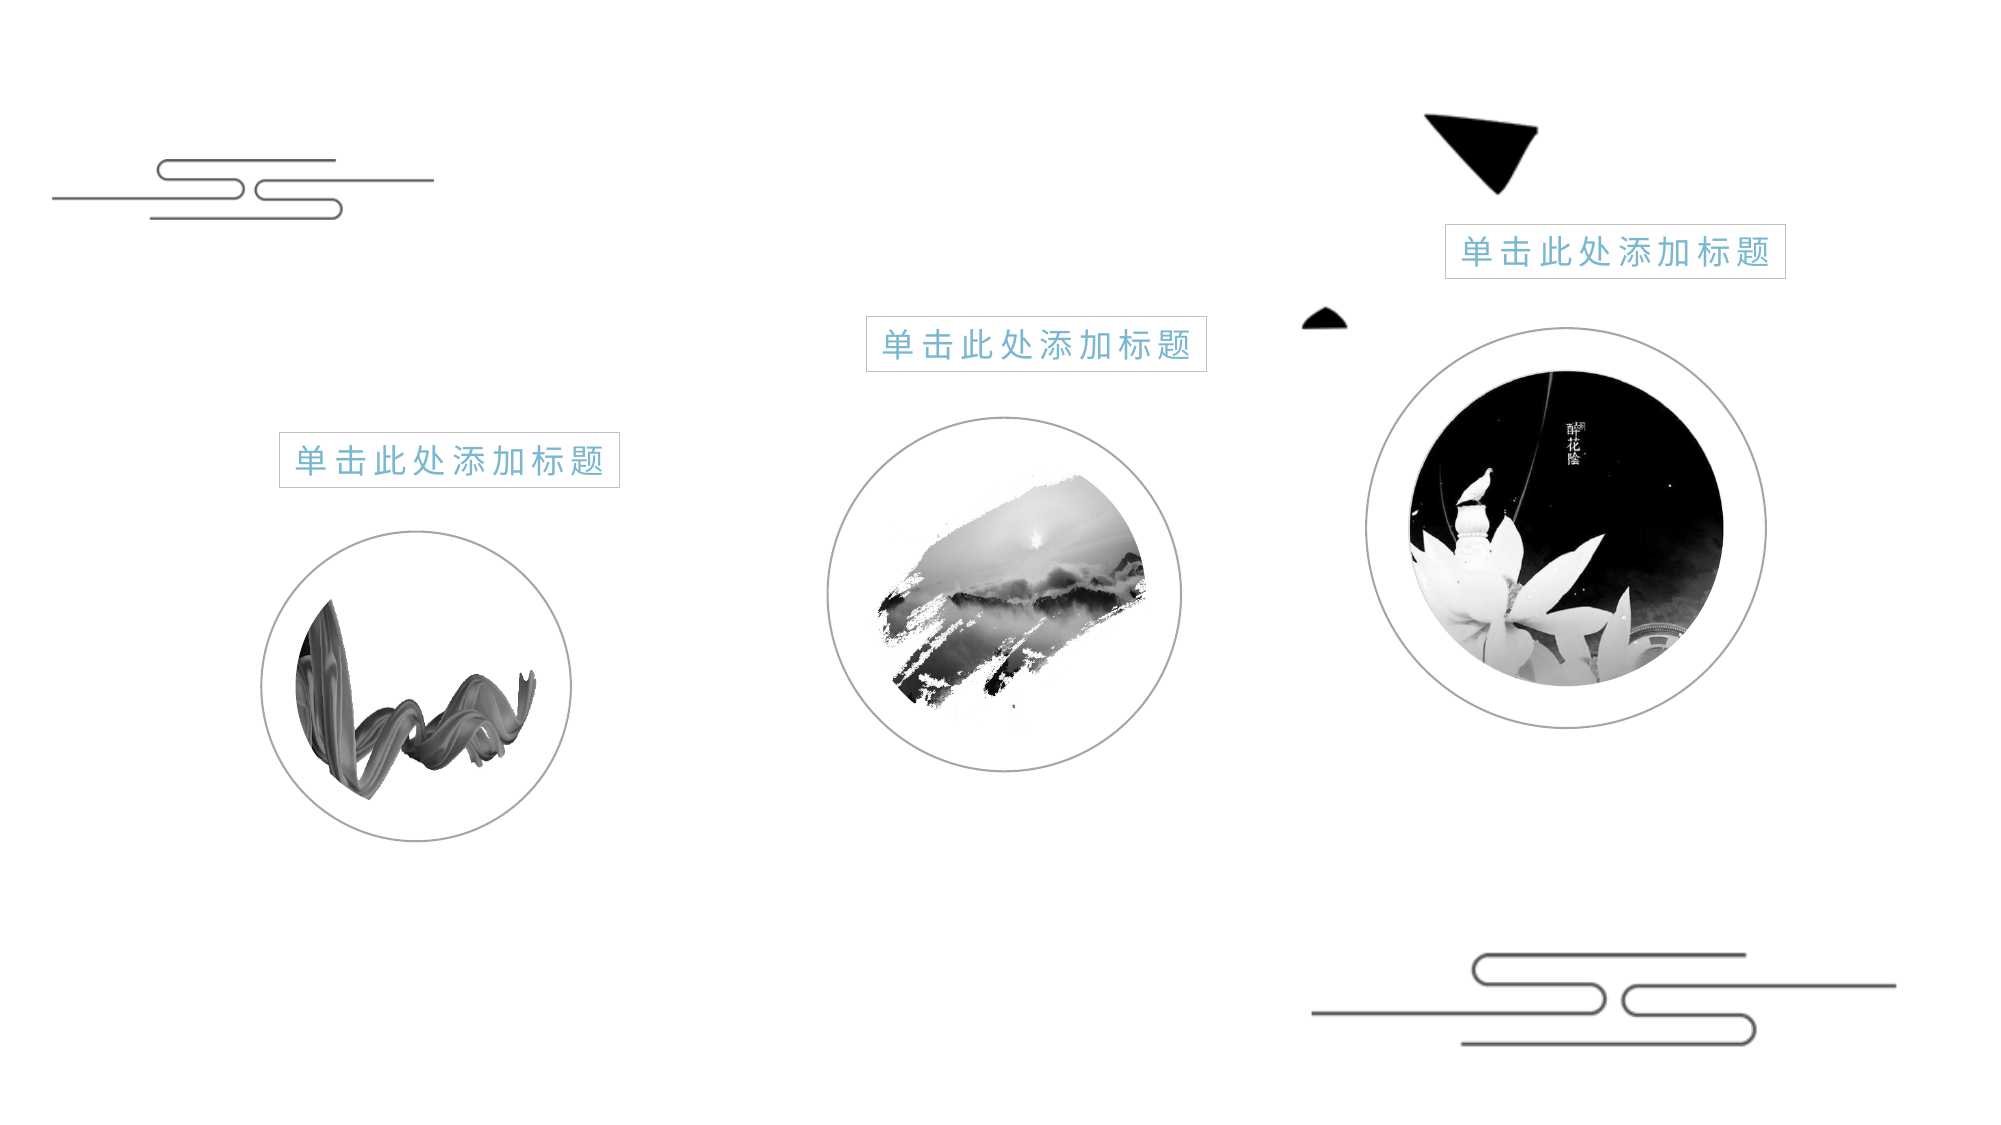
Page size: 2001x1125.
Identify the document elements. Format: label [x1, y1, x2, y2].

text_box [43, 57, 2000, 1068]
